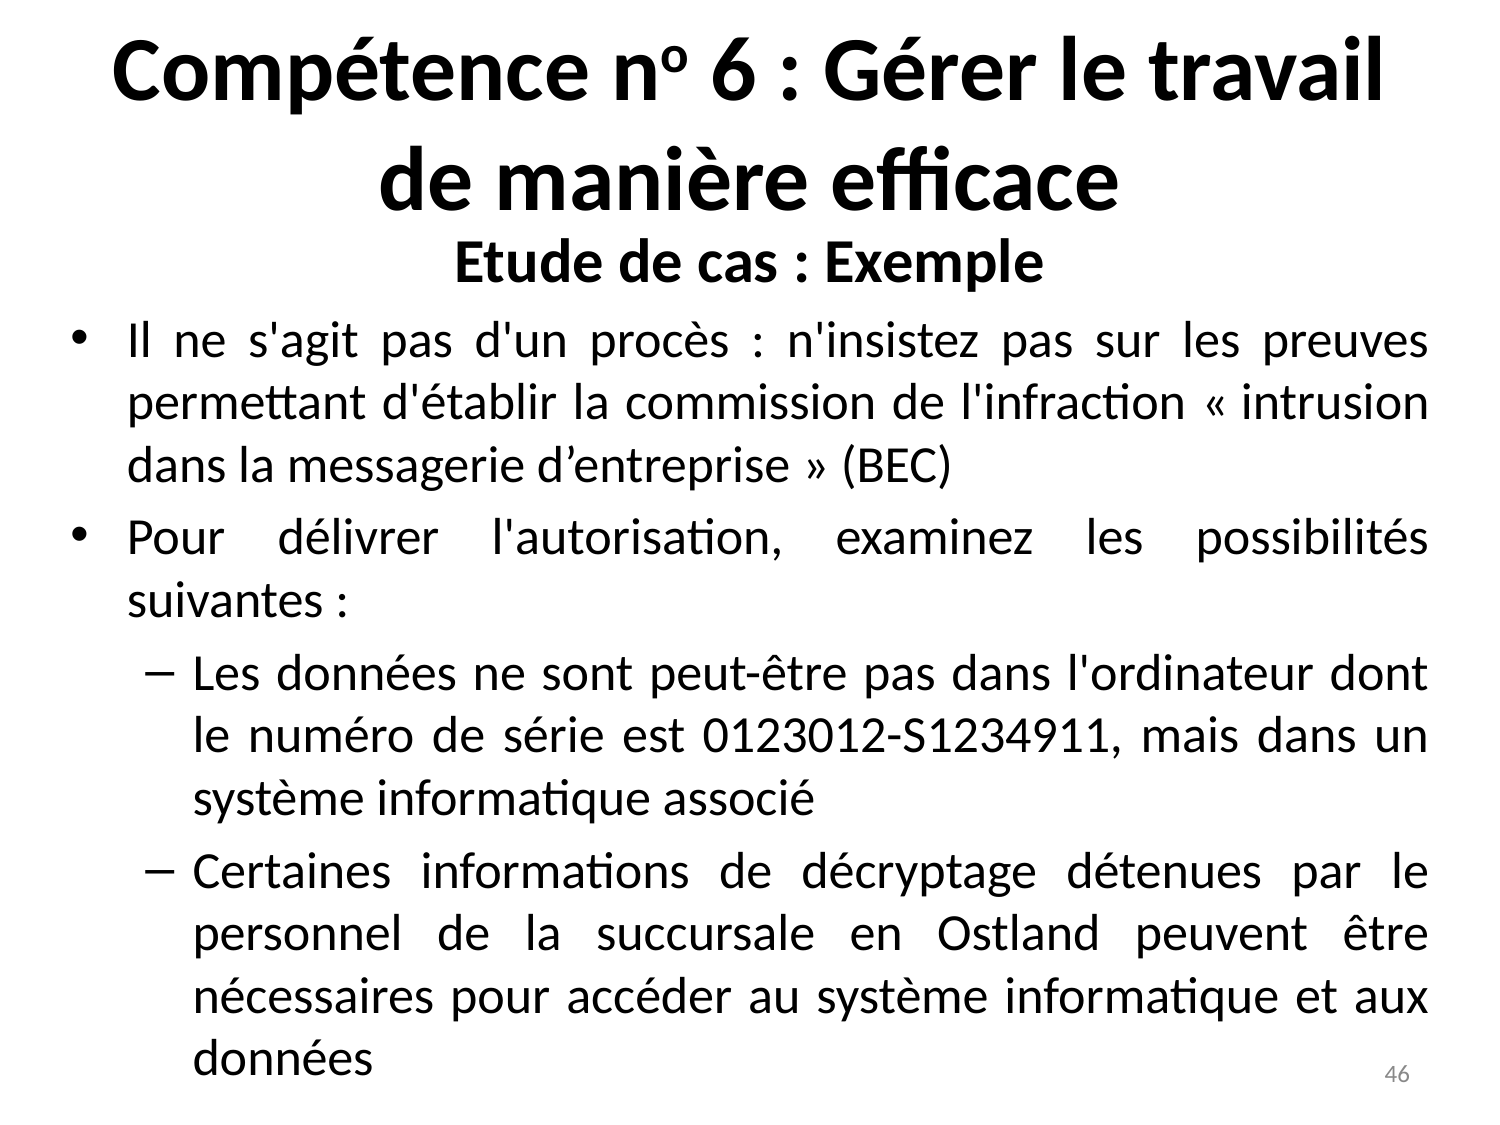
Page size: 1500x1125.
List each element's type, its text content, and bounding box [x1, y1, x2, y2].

text_box Etude de cas : Exemple Il ne s'agit pas d'un procès : n'insistez pas sur les preuves permettant d'établir la commission de l'infraction « intrusion dans la messagerie d’entreprise » (BEC) Pour délivrer l'autorisation, examinez les possibilités suivantes : Les données ne sont peut-être pas dans l'ordinateur dont le numéro de série est 0123012-S1234911, mais dans un système informatique associé Certaines informations de décryptage détenues par le personnel de la succursale en Ostland peuvent être nécessaires pour accéder au système informatique et aux données [55, 212, 1445, 1088]
title Compétence no 6 : Gérer le travail de manière efficace [75, 24, 1425, 213]
slide_number 46 [1074, 1042, 1425, 1103]
